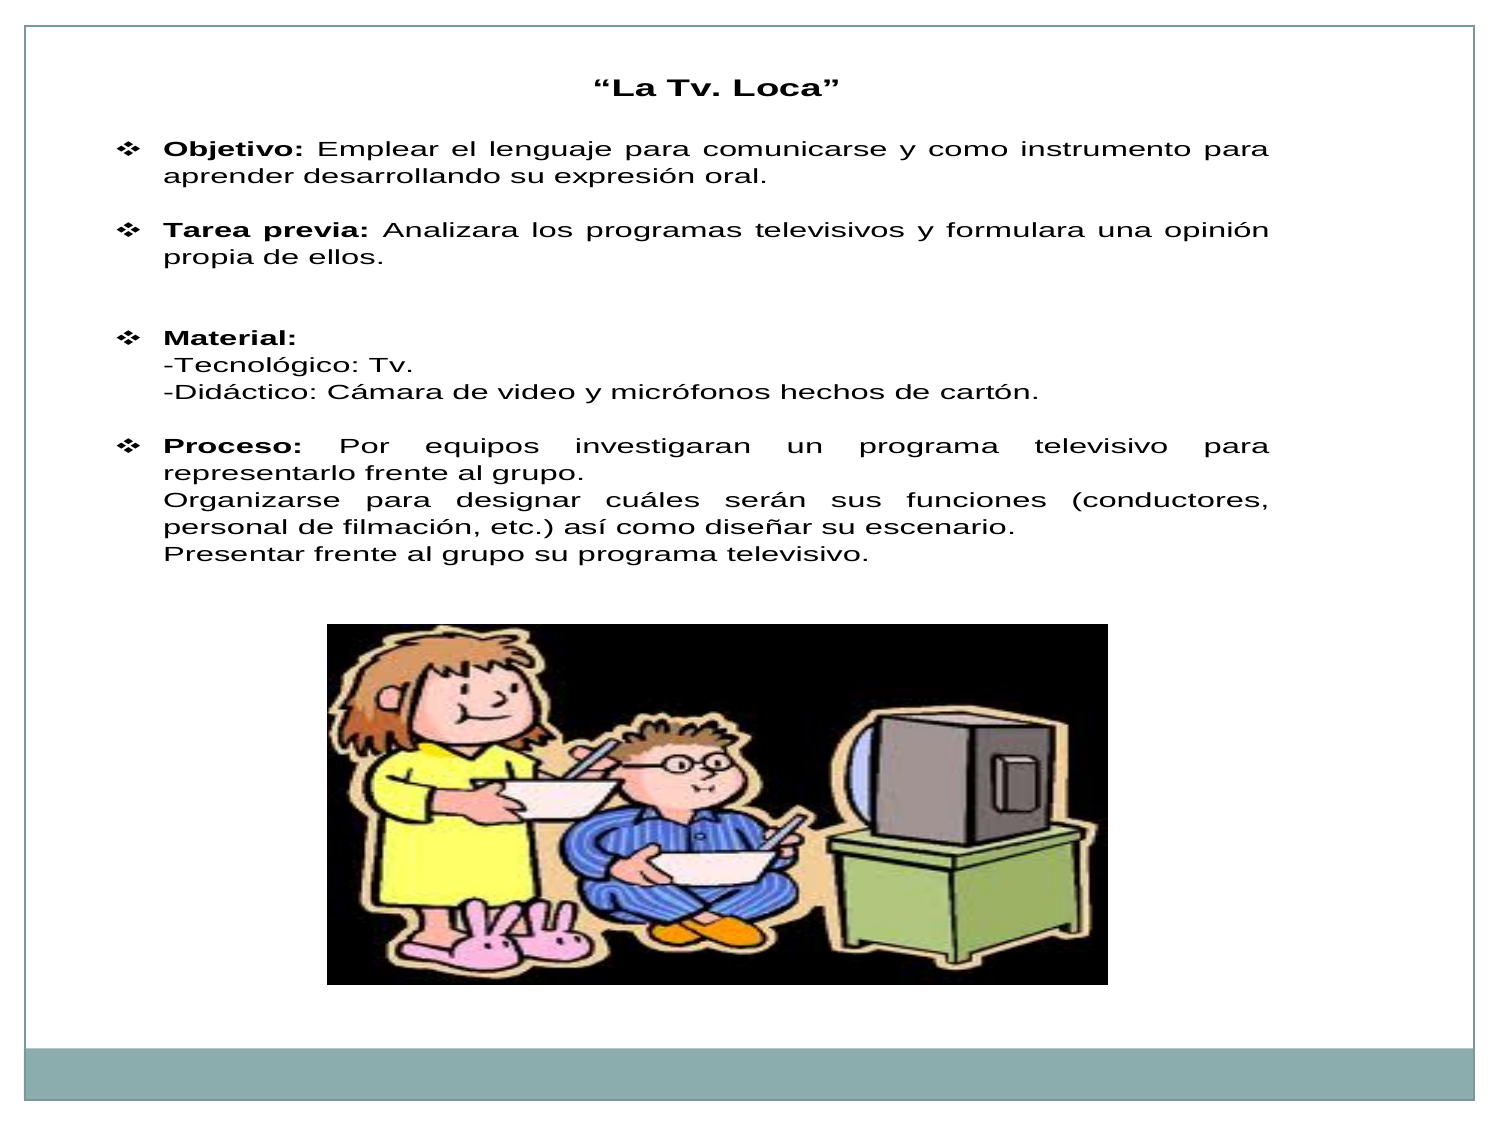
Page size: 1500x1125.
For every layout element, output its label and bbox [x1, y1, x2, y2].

picture [64, 42, 1270, 1102]
